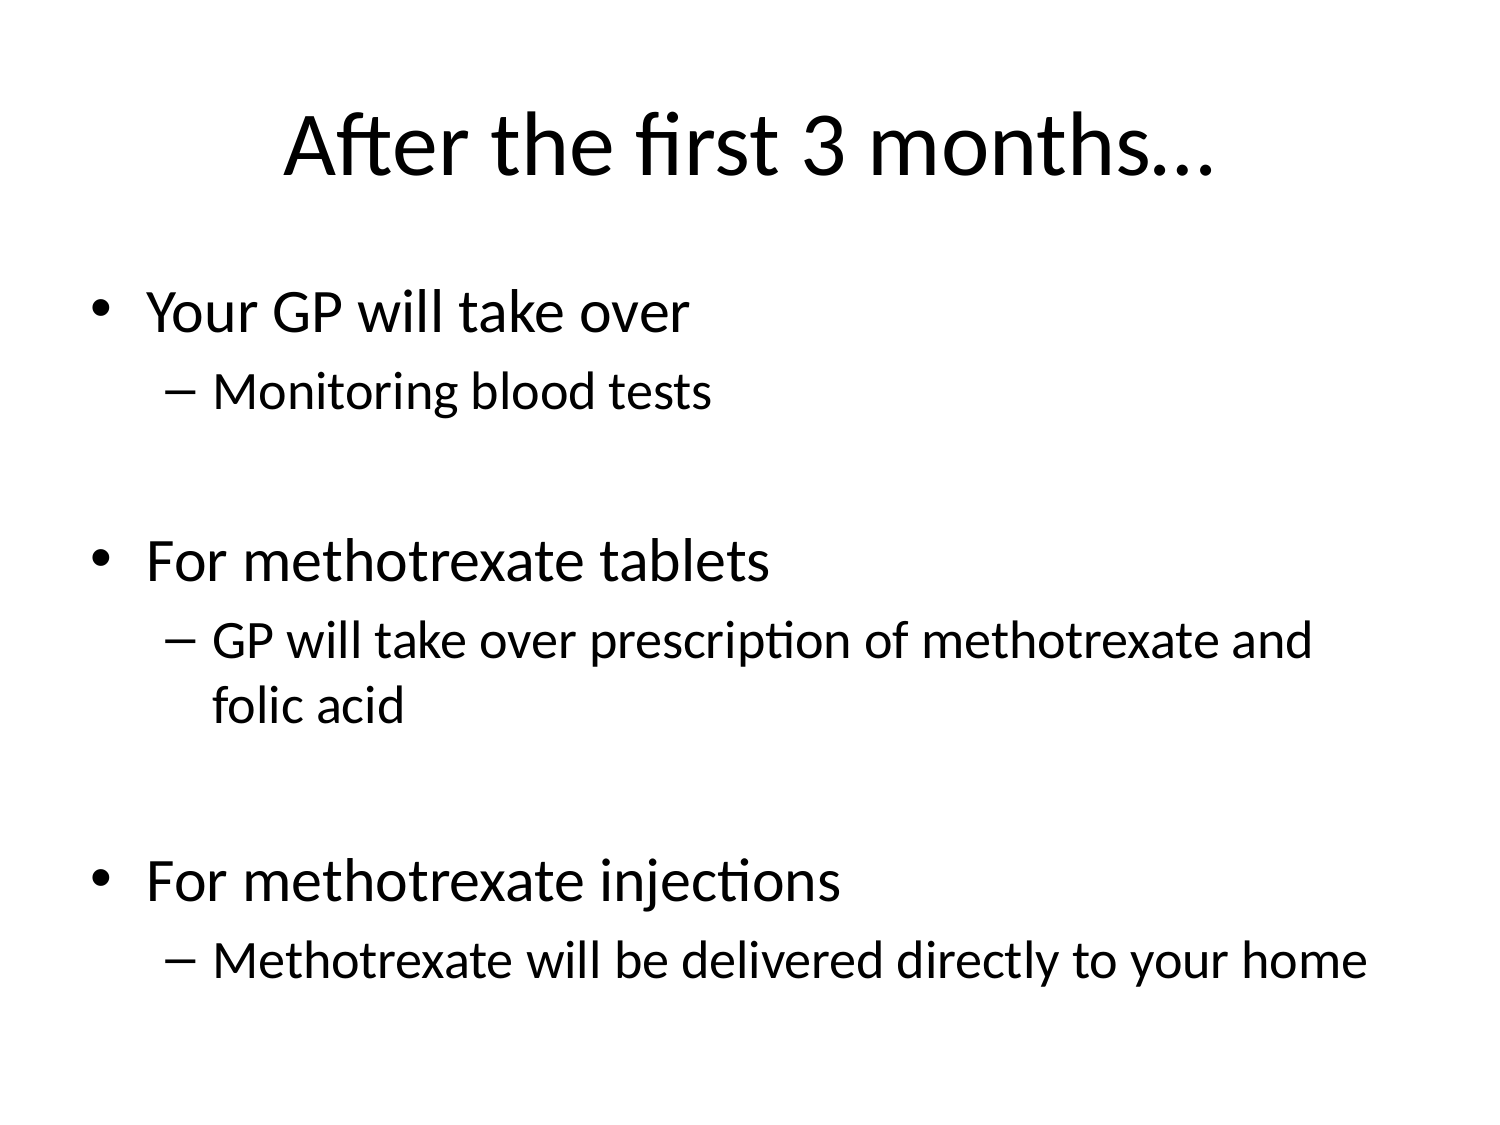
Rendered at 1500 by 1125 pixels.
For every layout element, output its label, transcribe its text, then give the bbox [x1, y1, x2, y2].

title After the first 3 months… [75, 45, 1425, 233]
list Your GP will take over Monitoring blood tests For methotrexate tablets GP will take over prescription of methotrexate and folic acid For methotrexate injections Methotrexate will be delivered directly to your home [75, 262, 1425, 1005]
